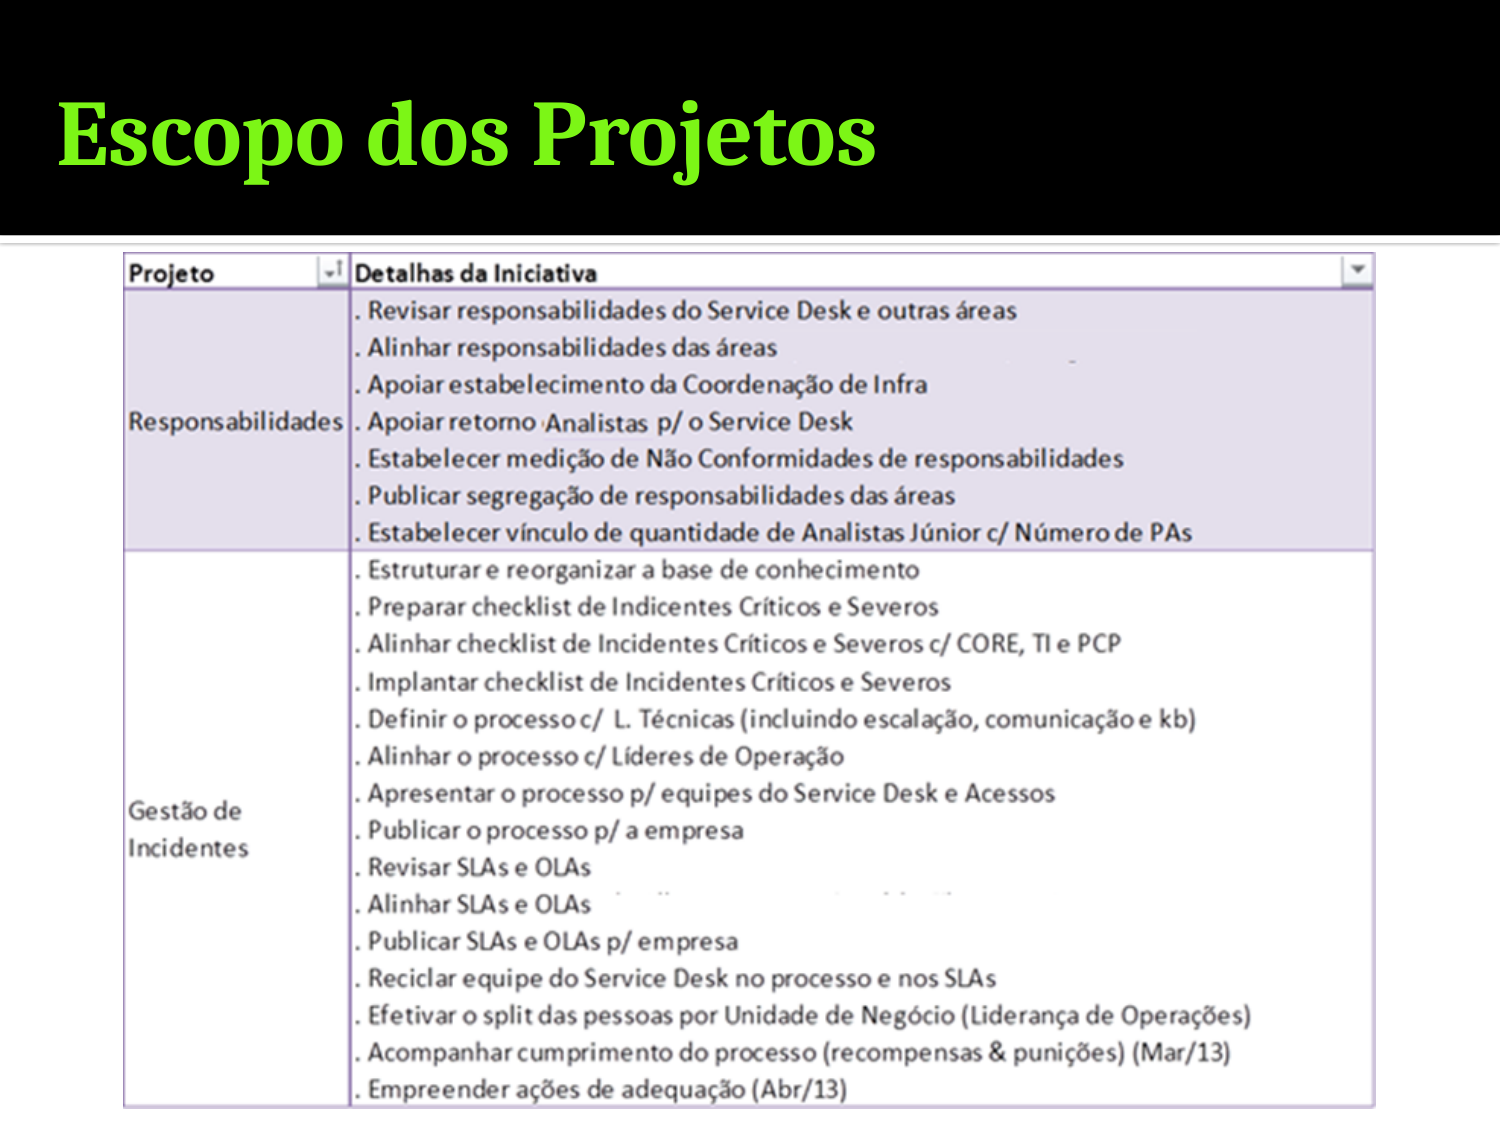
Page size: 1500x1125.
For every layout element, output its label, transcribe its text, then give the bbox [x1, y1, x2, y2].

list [123, 252, 1376, 1109]
title Escopo dos Projetos [41, 25, 1459, 231]
